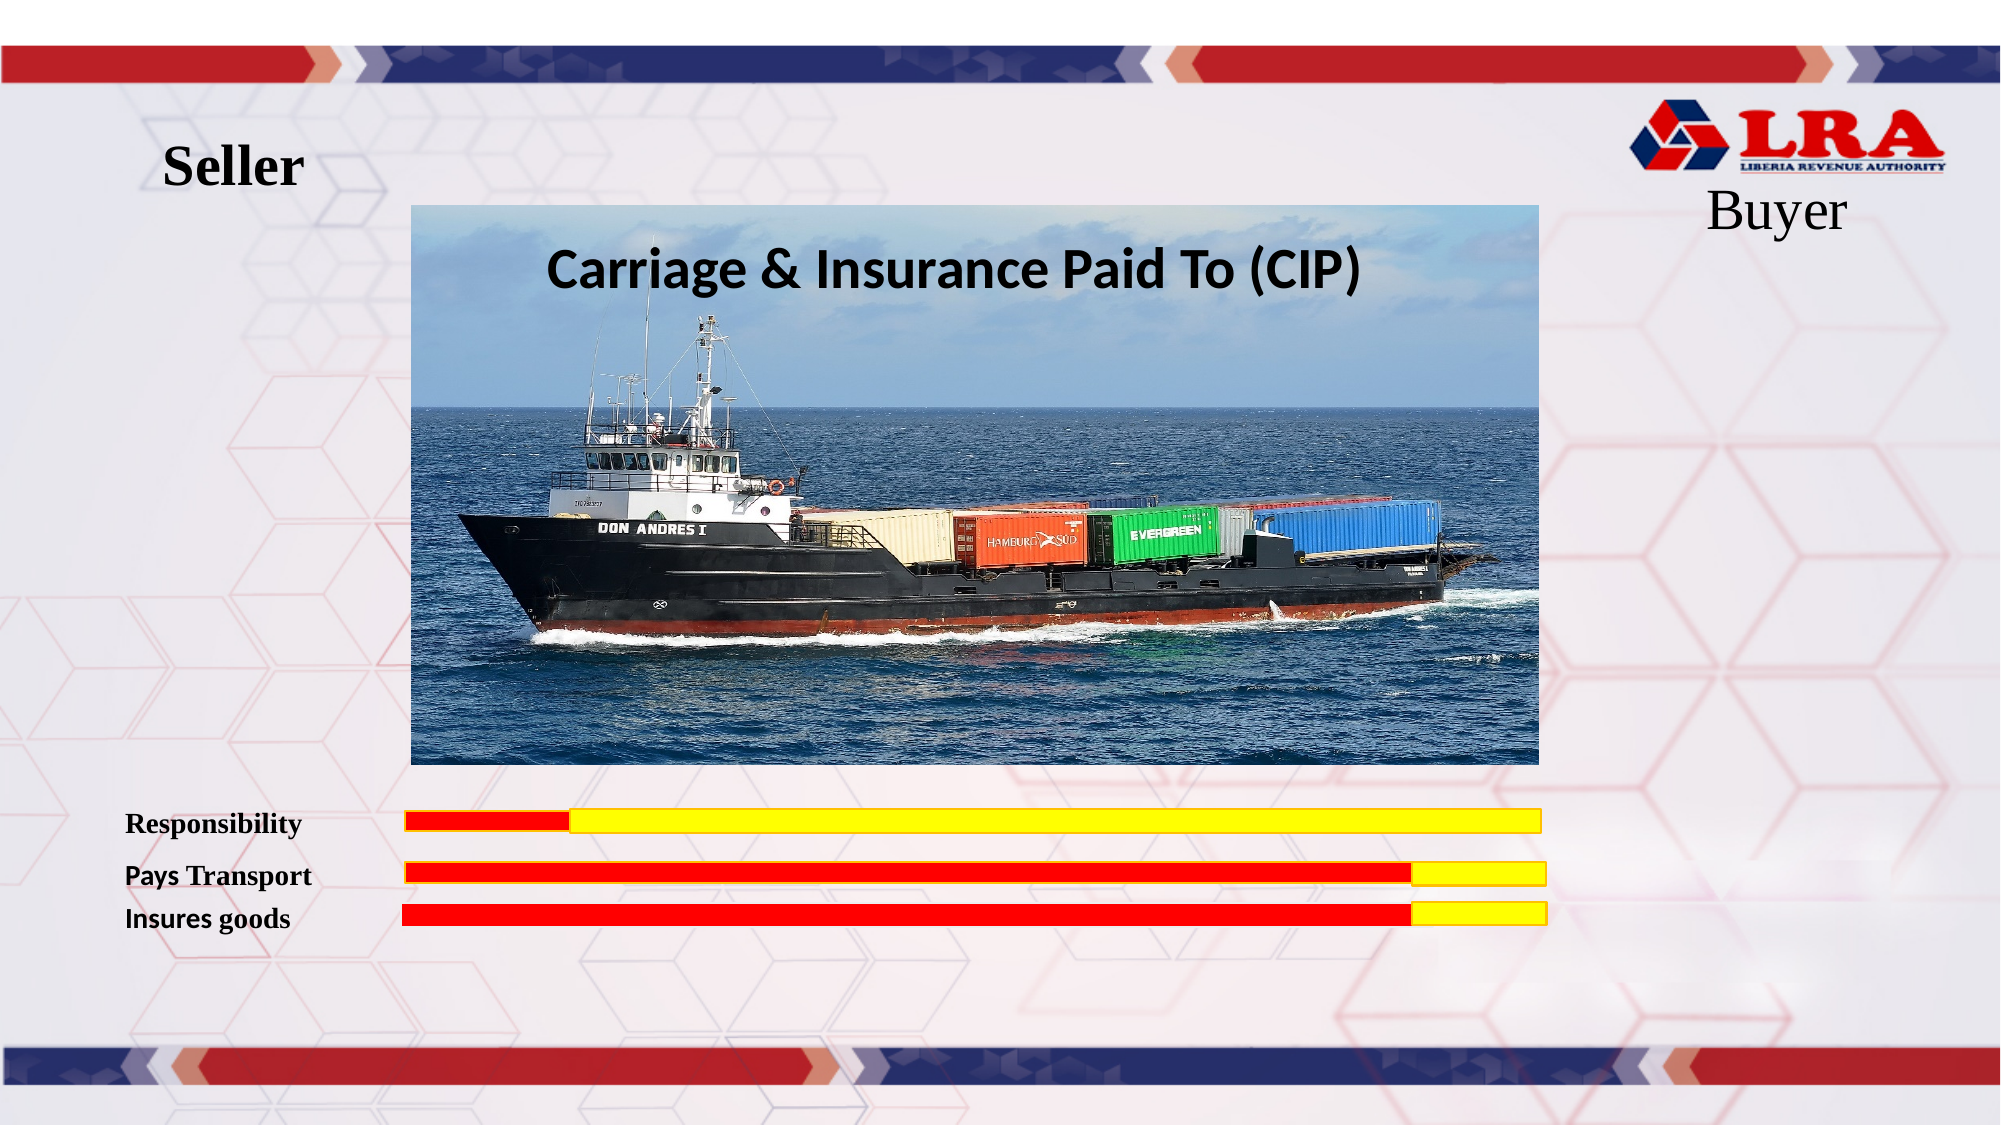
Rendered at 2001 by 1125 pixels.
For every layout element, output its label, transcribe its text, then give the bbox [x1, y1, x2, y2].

text_box [1411, 861, 1547, 887]
text_box [569, 808, 1542, 834]
text_box [404, 861, 1411, 884]
list Buyer [1627, 0, 1914, 533]
text_box [404, 810, 569, 832]
text_box Pays Transport [109, 848, 335, 891]
text_box Seller [96, 119, 372, 205]
picture [0, 0, 2001, 1125]
text_box Responsibility [109, 726, 332, 848]
text_box [1411, 901, 1548, 926]
text_box [400, 902, 1434, 928]
text_box Insures goods [109, 891, 348, 942]
